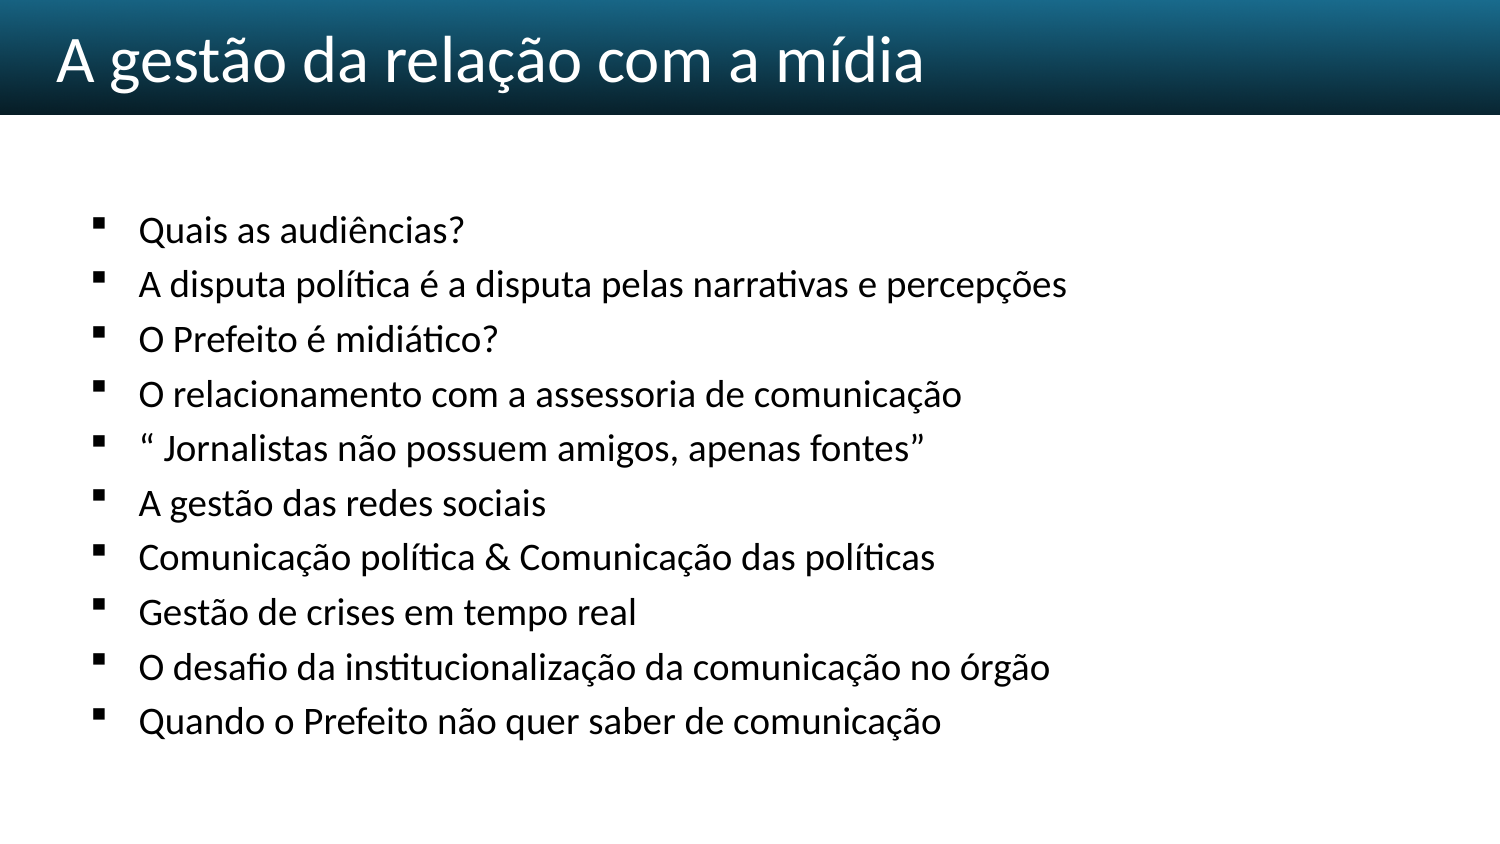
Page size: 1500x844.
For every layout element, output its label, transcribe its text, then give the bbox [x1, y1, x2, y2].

picture [0, 0, 1500, 115]
title A gestão da relação com a mídia [41, 20, 1471, 92]
list Quais as audiências? A disputa política é a disputa pelas narrativas e percepções O Prefeito é midiático? O relacionamento com a assessoria de comunicação “ Jornalistas não possuem amigos, apenas fontes” A gestão das redes sociais Comunicação política & Comunicação das políticas Gestão de crises em tempo real O desafio da institucionalização da comunicação no órgão Quando o Prefeito não quer saber de comunicação [75, 196, 1425, 754]
